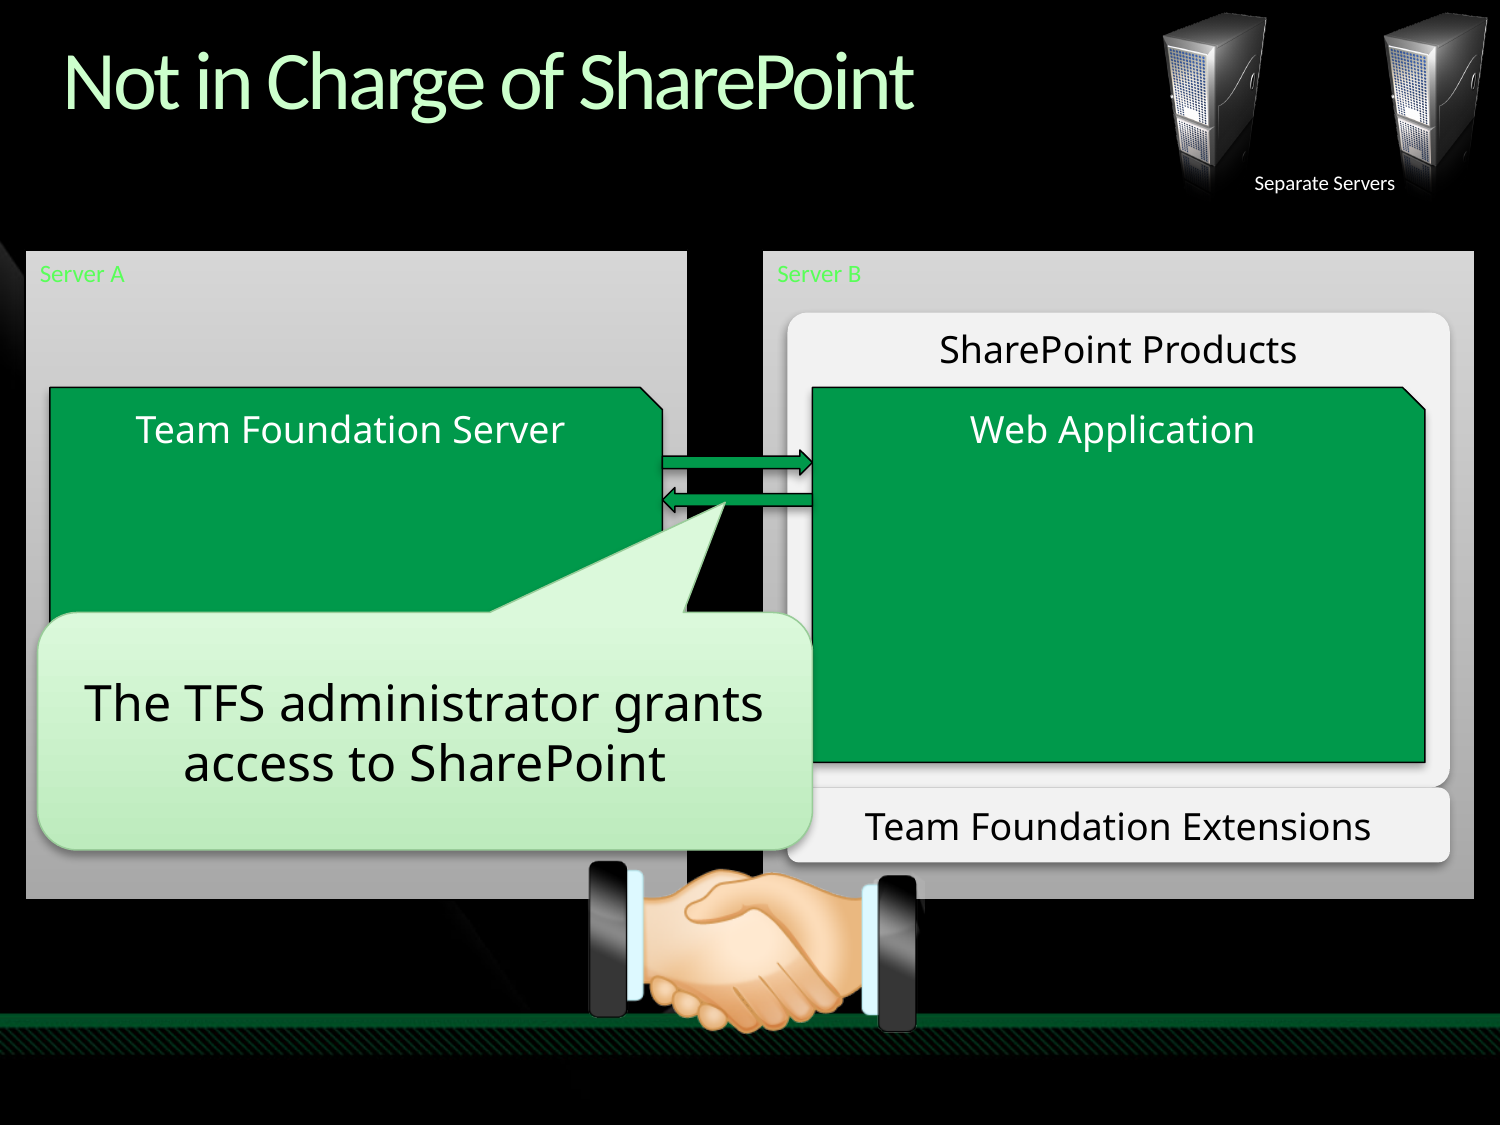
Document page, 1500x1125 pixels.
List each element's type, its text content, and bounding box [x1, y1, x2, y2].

text_box The TFS administrator grants access to SharePoint [36, 501, 814, 851]
text_box Server B [762, 249, 1038, 295]
text_box Server A [24, 249, 300, 295]
text_box [661, 449, 813, 476]
text_box Web Application [811, 386, 1426, 764]
text_box Team Foundation Server [49, 386, 664, 621]
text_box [1149, 12, 1500, 220]
text_box [24, 249, 688, 901]
picture [0, 0, 1500, 1125]
text_box [762, 249, 1476, 901]
text_box SharePoint Products [787, 312, 1450, 786]
title Not in Charge of SharePoint [62, 37, 1143, 129]
text_box [661, 486, 814, 514]
text_box Team Foundation Extensions [931, 787, 1450, 863]
